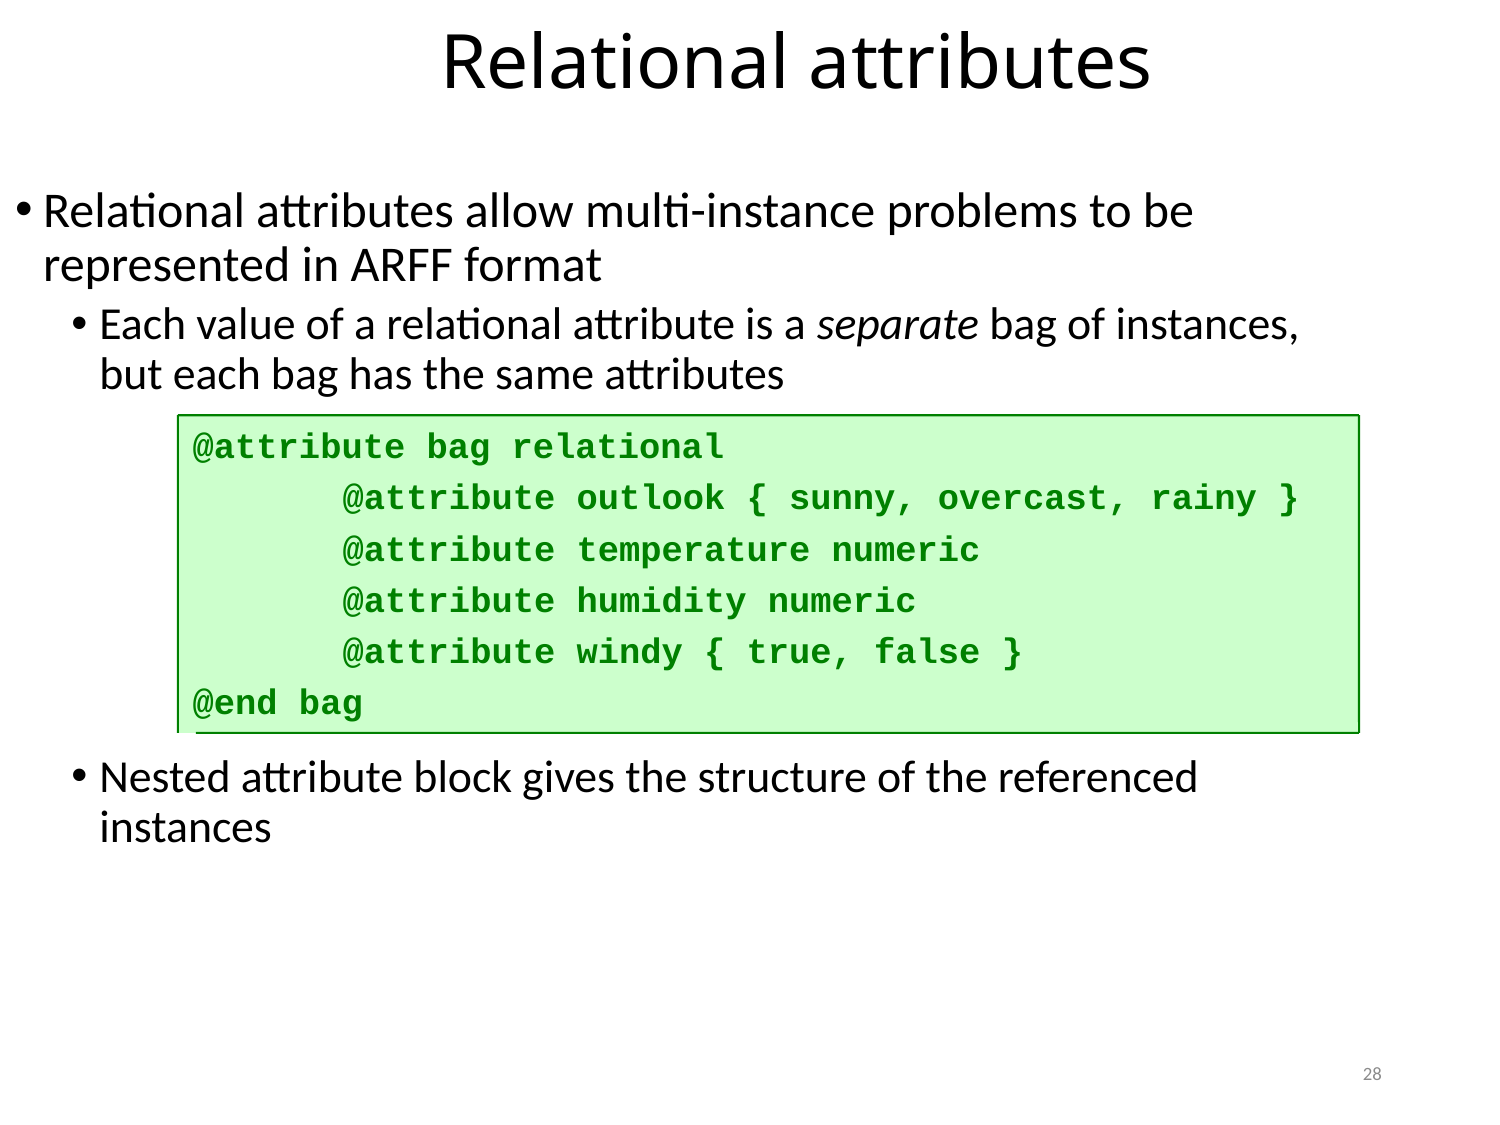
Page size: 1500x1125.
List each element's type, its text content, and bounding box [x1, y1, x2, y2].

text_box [177, 415, 1359, 733]
list Relational attributes allow multi-instance problems to be represented in ARFF format Each value of a relational attribute is a separate bag of instances, but each bag has the same attributes Nested attribute block gives the structure of the referenced instances [0, 177, 1350, 860]
slide_number 28 [1059, 1042, 1397, 1103]
title Relational attributes [425, 0, 1500, 159]
